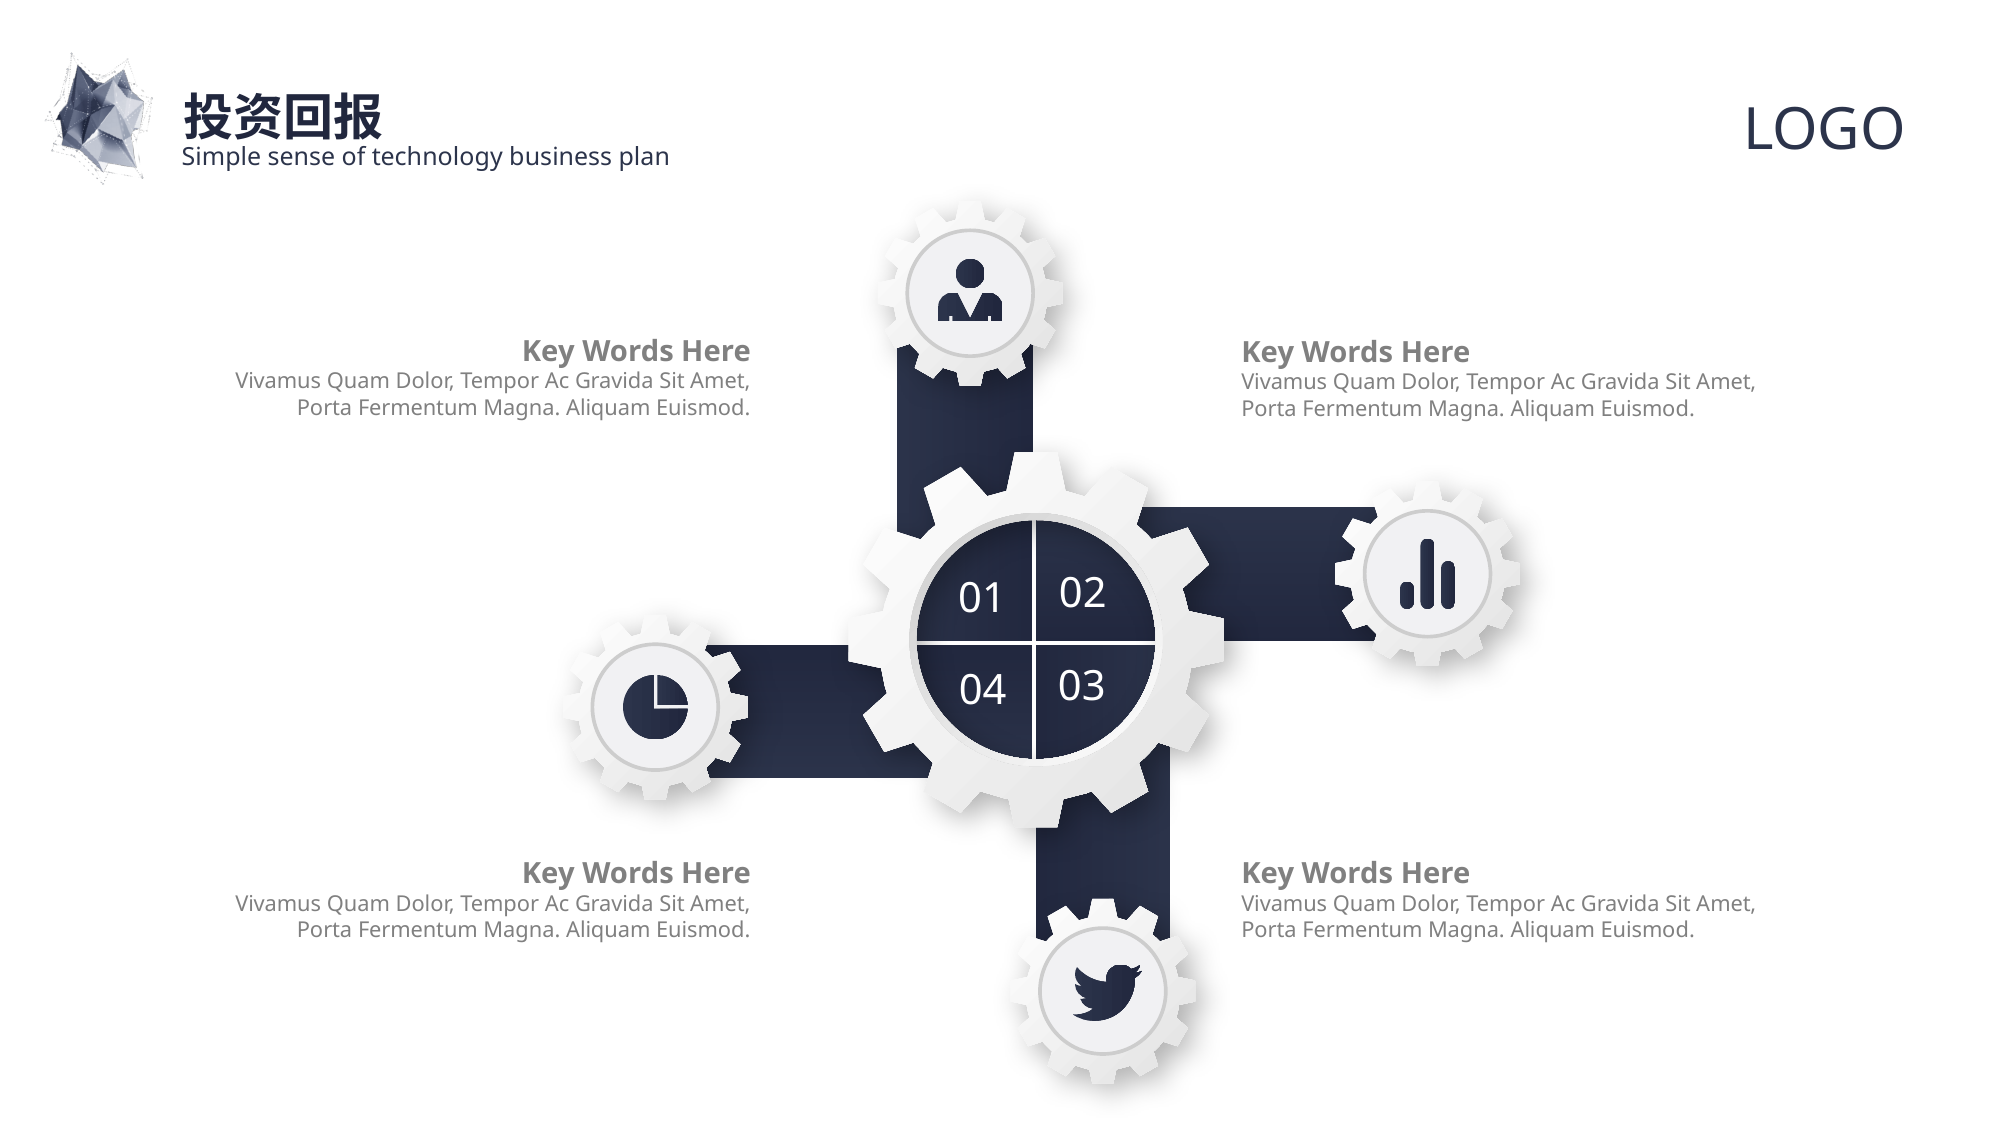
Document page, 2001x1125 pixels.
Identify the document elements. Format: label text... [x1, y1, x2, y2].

text_box [895, 386, 1035, 452]
text_box Key Words Here Vivamus Quam Dolor, Tempor Ac Gravida Sit Amet, Porta Fermentum Magna. Aliquam Euismod. [198, 289, 766, 427]
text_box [622, 675, 688, 740]
text_box Key Words Here Vivamus Quam Dolor, Tempor Ac Gravida Sit Amet, Porta Fermentum Magna. Aliquam Euismod. [1226, 290, 1777, 428]
text_box Key Words Here Vivamus Quam Dolor, Tempor Ac Gravida Sit Amet, Porta Fermentum Magna. Aliquam Euismod. [198, 812, 766, 950]
picture [0, 0, 188, 236]
text_box Key Words Here Vivamus Quam Dolor, Tempor Ac Gravida Sit Amet, Porta Fermentum Magna. Aliquam Euismod. [1226, 812, 1777, 950]
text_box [1010, 898, 1196, 1084]
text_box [937, 258, 1003, 321]
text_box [848, 452, 1224, 828]
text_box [179, 70, 774, 175]
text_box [562, 614, 748, 800]
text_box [1335, 481, 1520, 666]
text_box [748, 642, 848, 782]
text_box [1224, 504, 1335, 644]
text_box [877, 200, 1063, 386]
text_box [1399, 538, 1455, 609]
text_box [1033, 828, 1173, 898]
